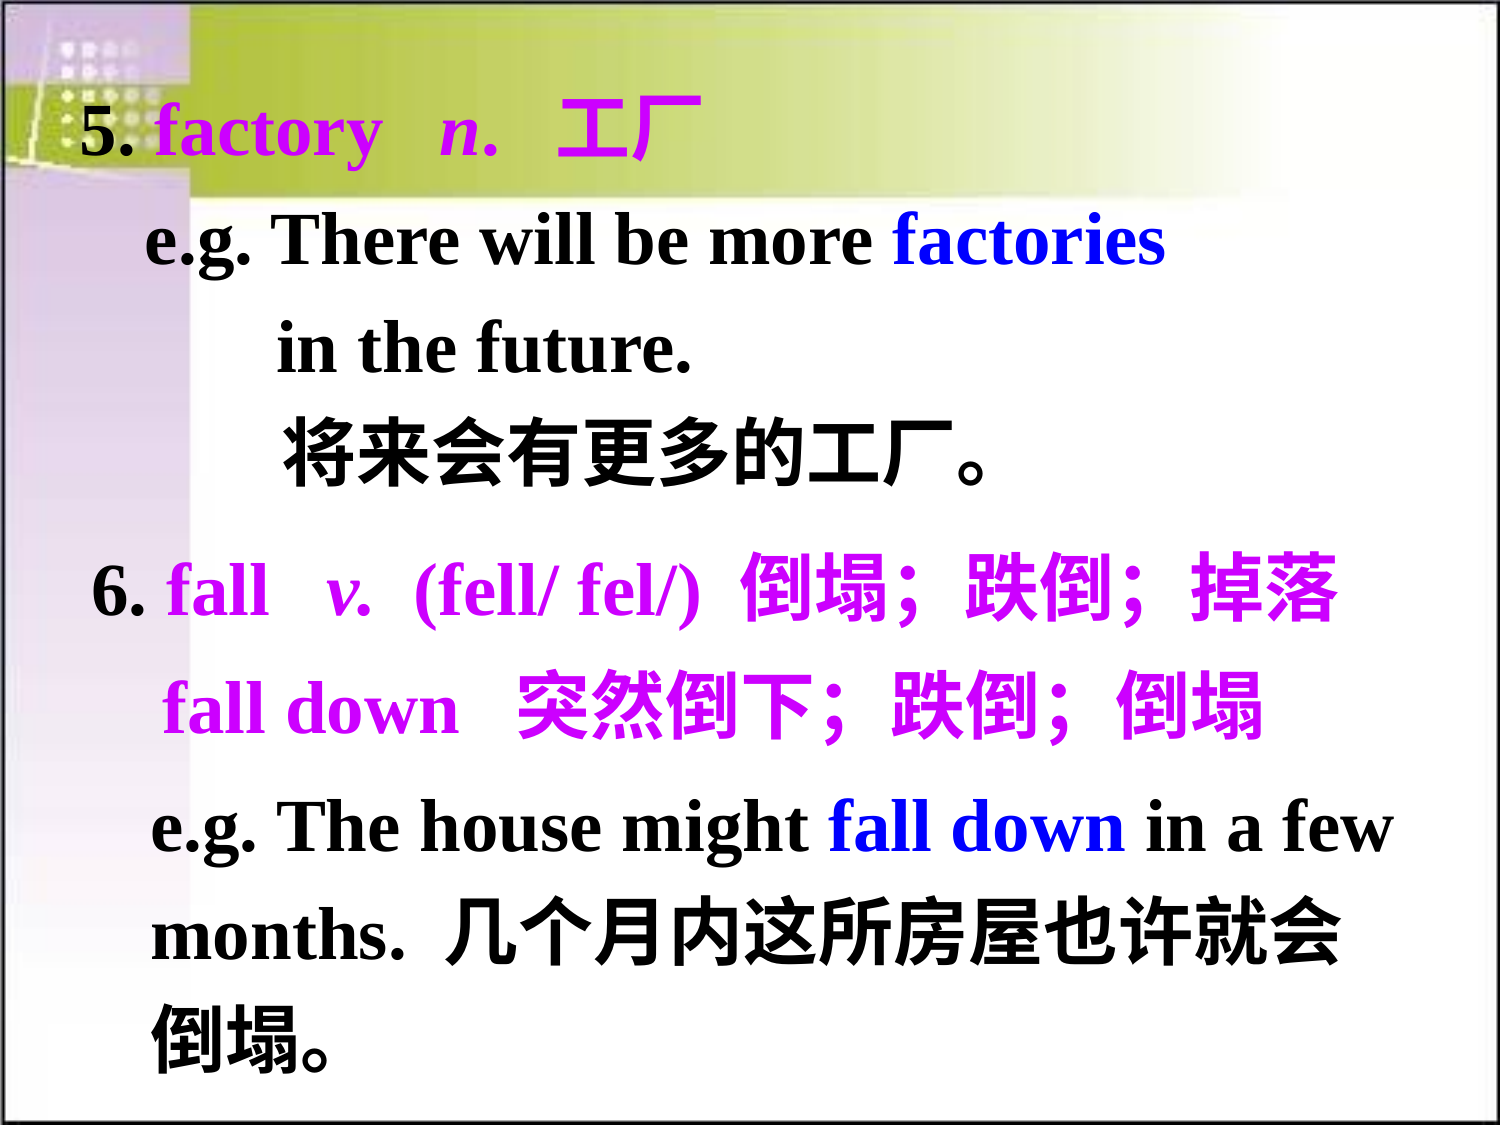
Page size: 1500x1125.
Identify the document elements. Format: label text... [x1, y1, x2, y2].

text_box fall down 突然倒下；跌倒；倒塌 [147, 638, 1341, 751]
text_box e.g. There will be more factories in the future. 将来会有更多的工厂。 [130, 164, 1258, 503]
text_box 6. fall v. (fell/ fel/) 倒塌；跌倒；掉落 [76, 515, 1376, 638]
picture [0, 0, 1500, 1125]
text_box e.g. The house might fall down in a few months. 几个月内这所房屋也许就会倒塌。 [135, 751, 1412, 1091]
text_box 5. factory n. 工厂 [64, 54, 792, 178]
